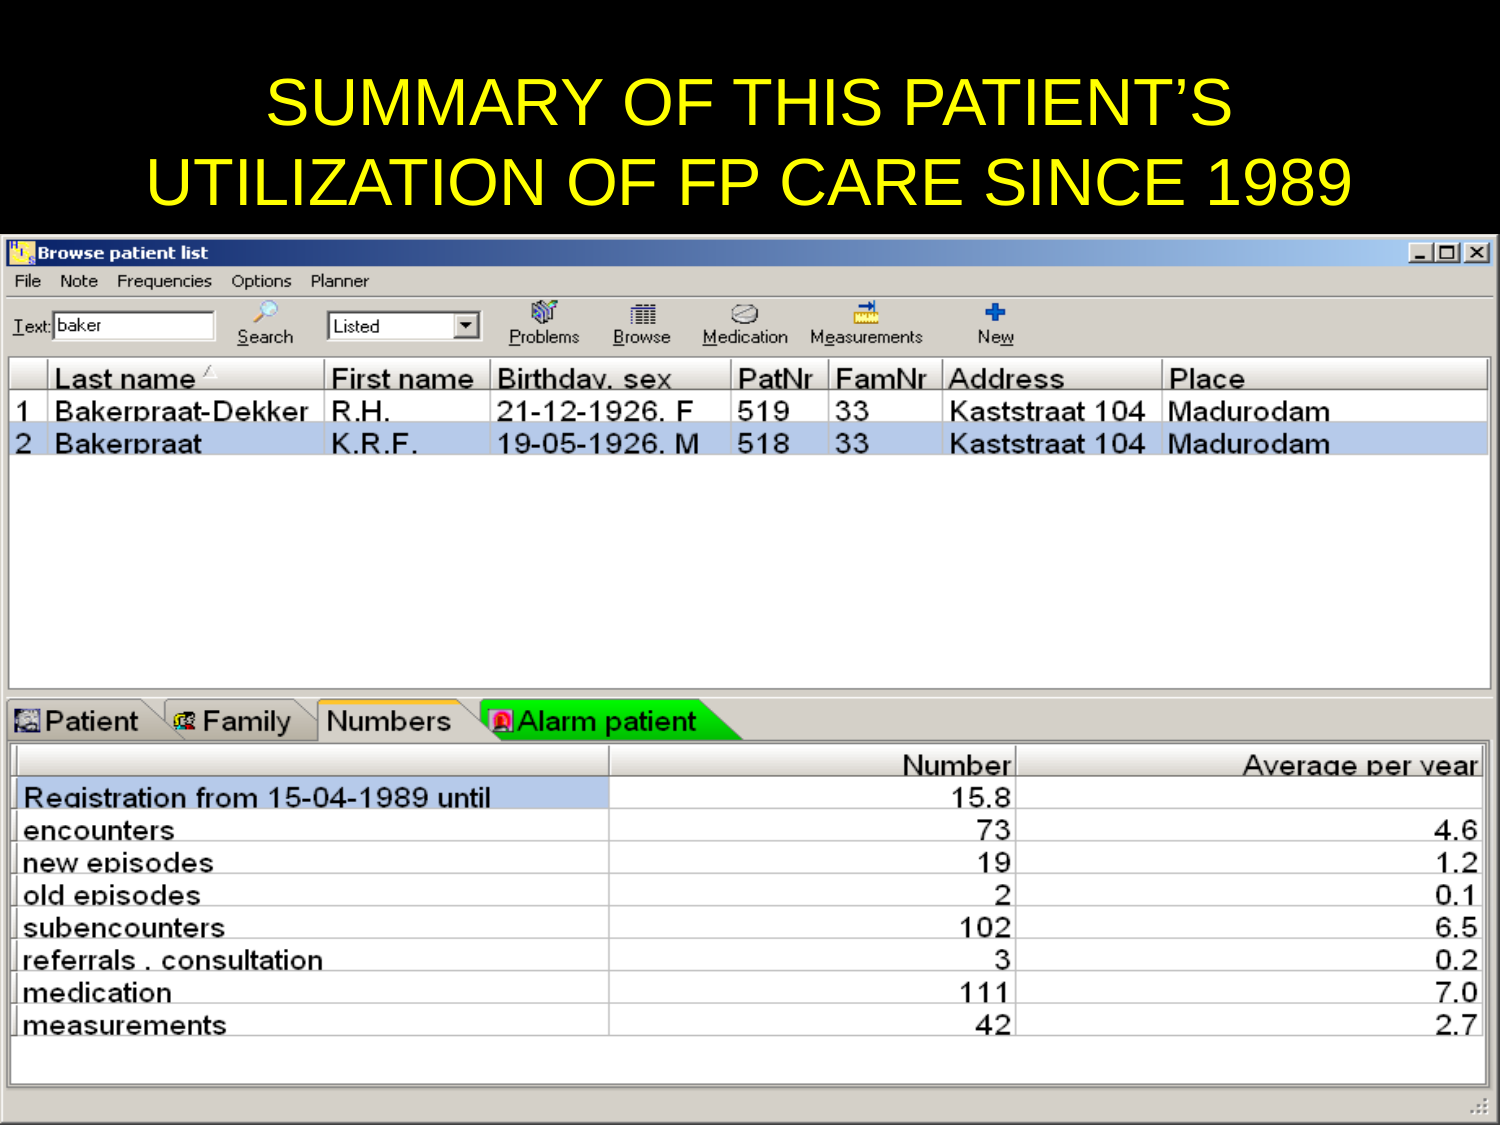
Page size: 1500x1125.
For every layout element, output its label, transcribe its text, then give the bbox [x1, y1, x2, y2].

title SUMMARY OF THIS PATIENT’S UTILIZATION OF FP CARE SINCE 1989 [75, 45, 1425, 233]
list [0, 234, 1500, 1125]
